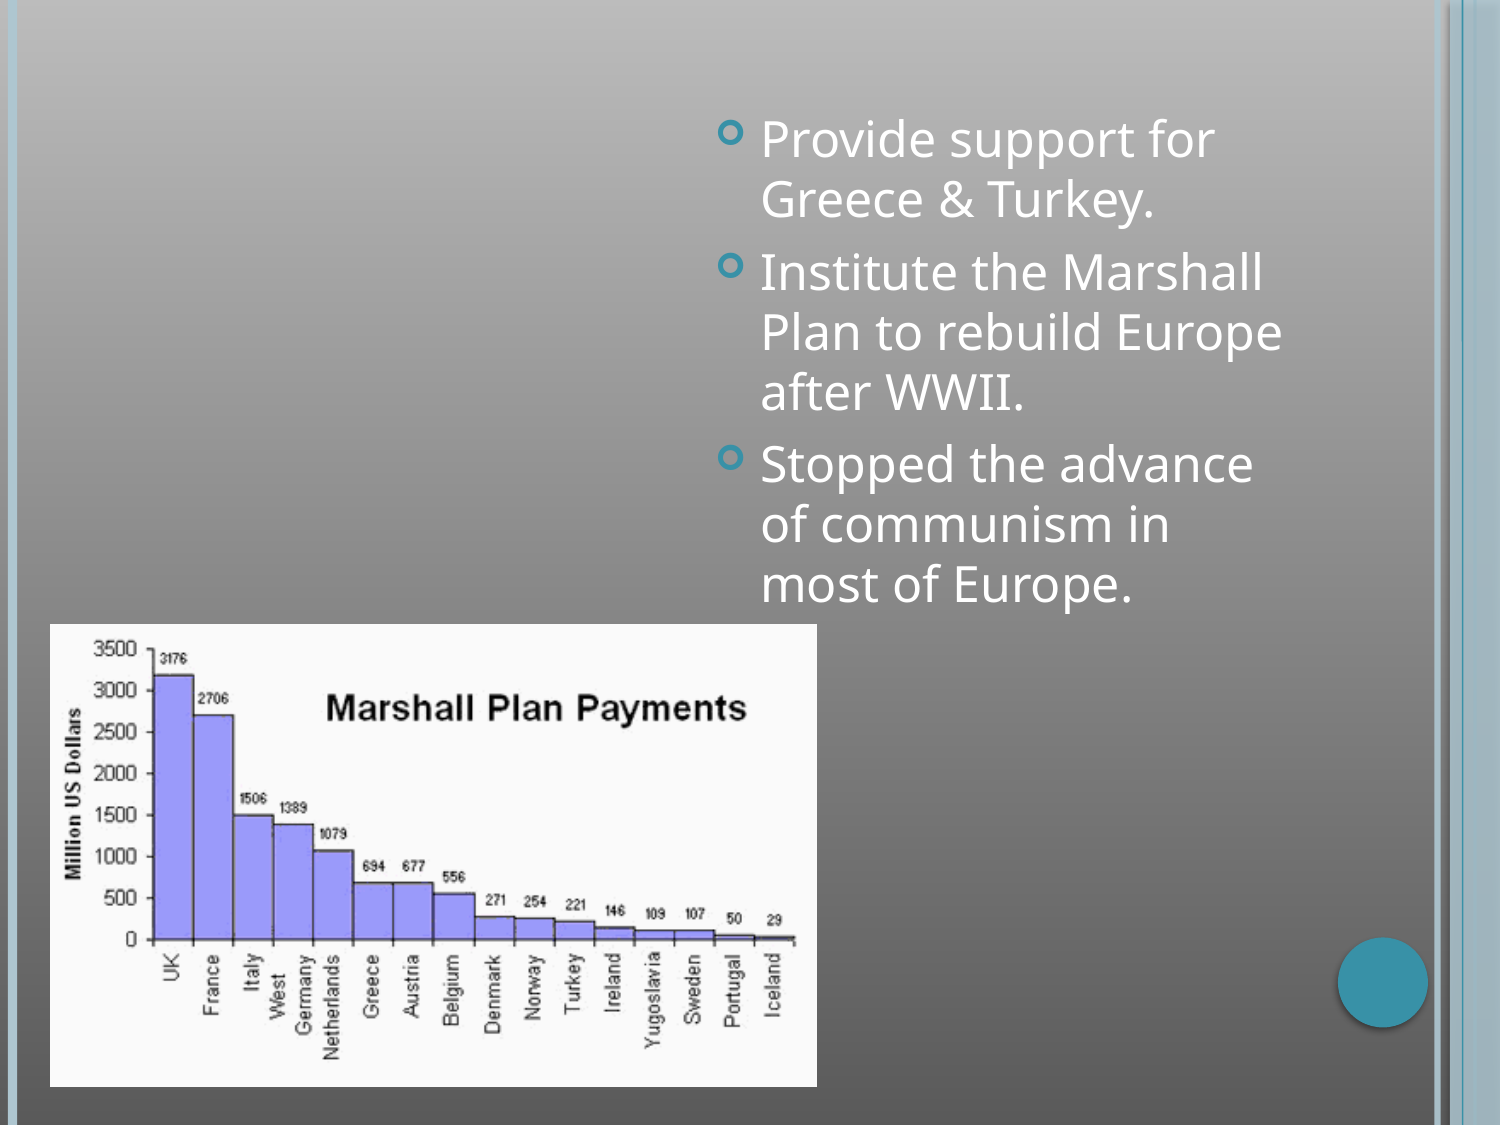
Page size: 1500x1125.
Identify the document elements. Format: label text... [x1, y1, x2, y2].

list Provide support for Greece & Turkey. Institute the Marshall Plan to rebuild Europe after WWII. Stopped the advance of communism in most of Europe. [700, 99, 1301, 663]
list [49, 624, 817, 1087]
